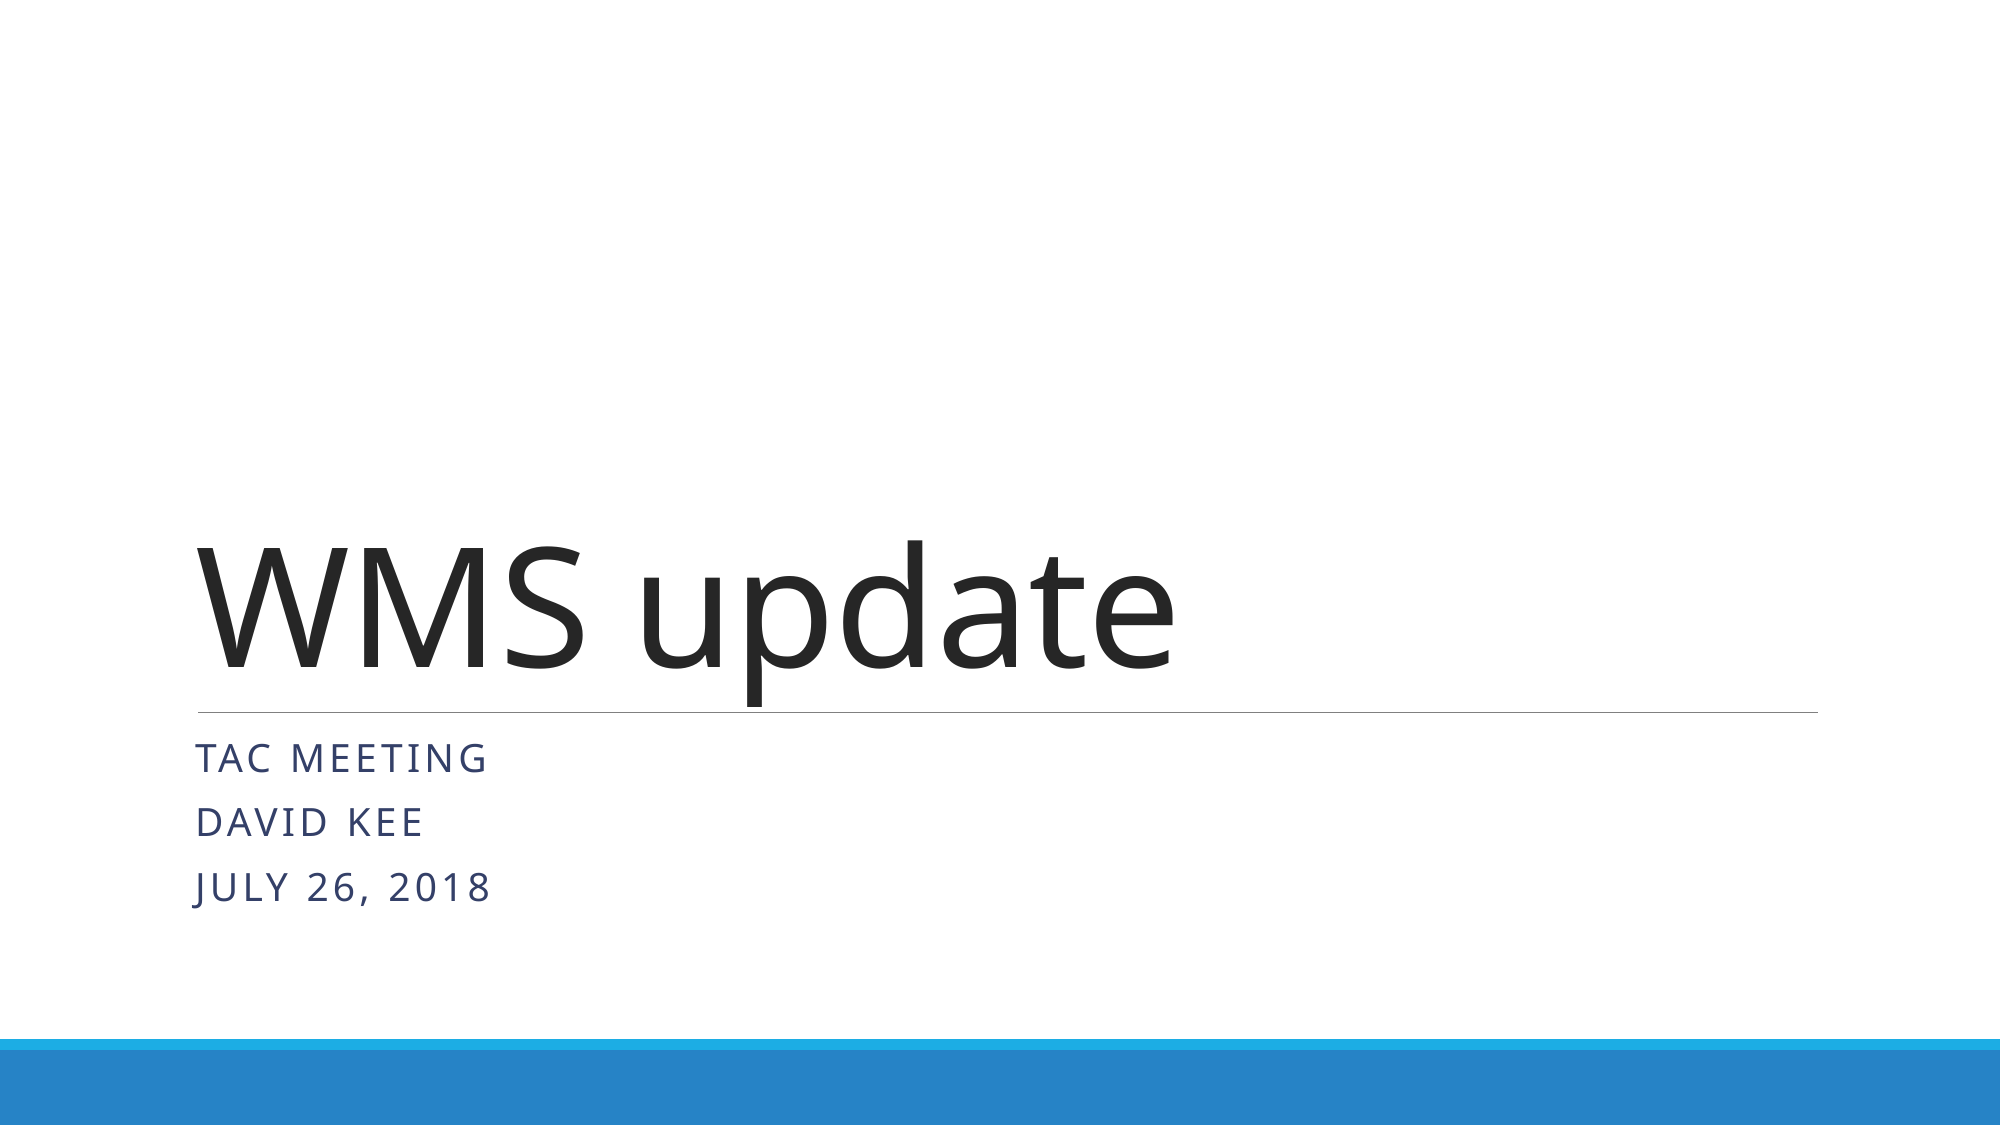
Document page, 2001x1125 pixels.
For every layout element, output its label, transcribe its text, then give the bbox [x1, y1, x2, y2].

title WMS update [180, 124, 1830, 710]
subtitle TAC MEETING David Kee July 26, 2018 [180, 730, 1830, 919]
